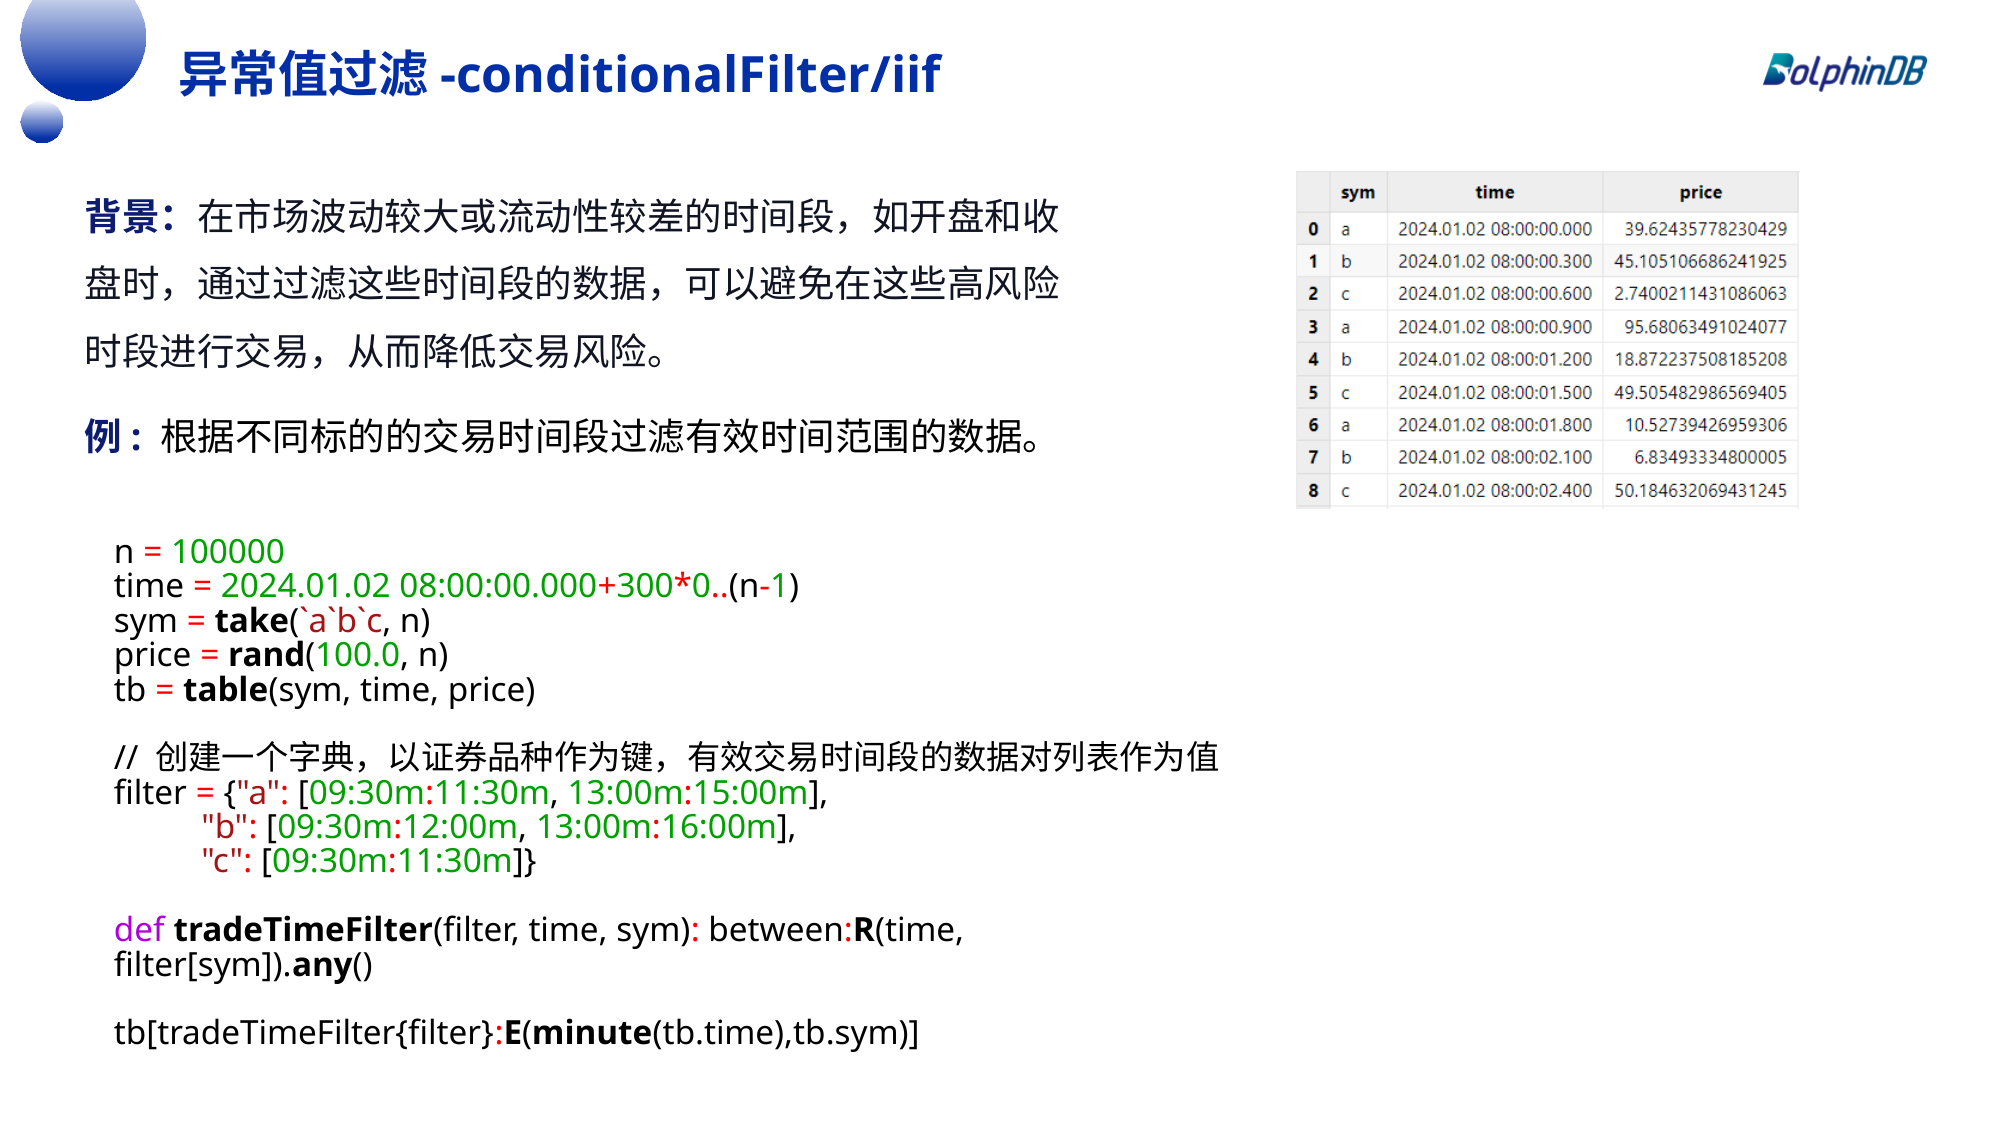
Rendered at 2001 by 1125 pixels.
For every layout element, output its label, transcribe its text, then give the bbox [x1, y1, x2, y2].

text_box 例: 根据不同标的的交易时间段过滤有效时间范围的数据。 [69, 405, 1045, 466]
picture [1296, 171, 1800, 509]
text_box 异常值过滤-conditionalFilter/iif [163, 35, 1245, 170]
picture [1755, 47, 1929, 93]
text_box 背景：在市场波动较大或流动性较差的时间段，如开盘和收盘时，通过过滤这些时间段的数据，可以避免在这些高风险时段进行交易，从而降低交易风险。 [69, 162, 1085, 380]
text_box [19, 99, 64, 144]
text_box n = 100000 time = 2024.01.02 08:00:00.000+300*0..(n-1) sym = take(`a`b`c, n) price = rand(100.0, n) tb = table(sym, time, price) // 创建一个字典，以证券品种作为键，有效交易时间段的数据对列表作为值 filter = {"a": [09:30m:11:30m, 13:00m:15:00m], "b": [09:30m:12:00m, 13:00m:16:00m], "c": [09:30m:11:30m]} def tradeTimeFilter(filter, time, sym): between:R(time, filter[sym]).any() tb[tradeTimeFilter{filter}:E(minute(tb.time),tb.sym)] [99, 528, 1245, 1046]
text_box [19, 0, 147, 102]
